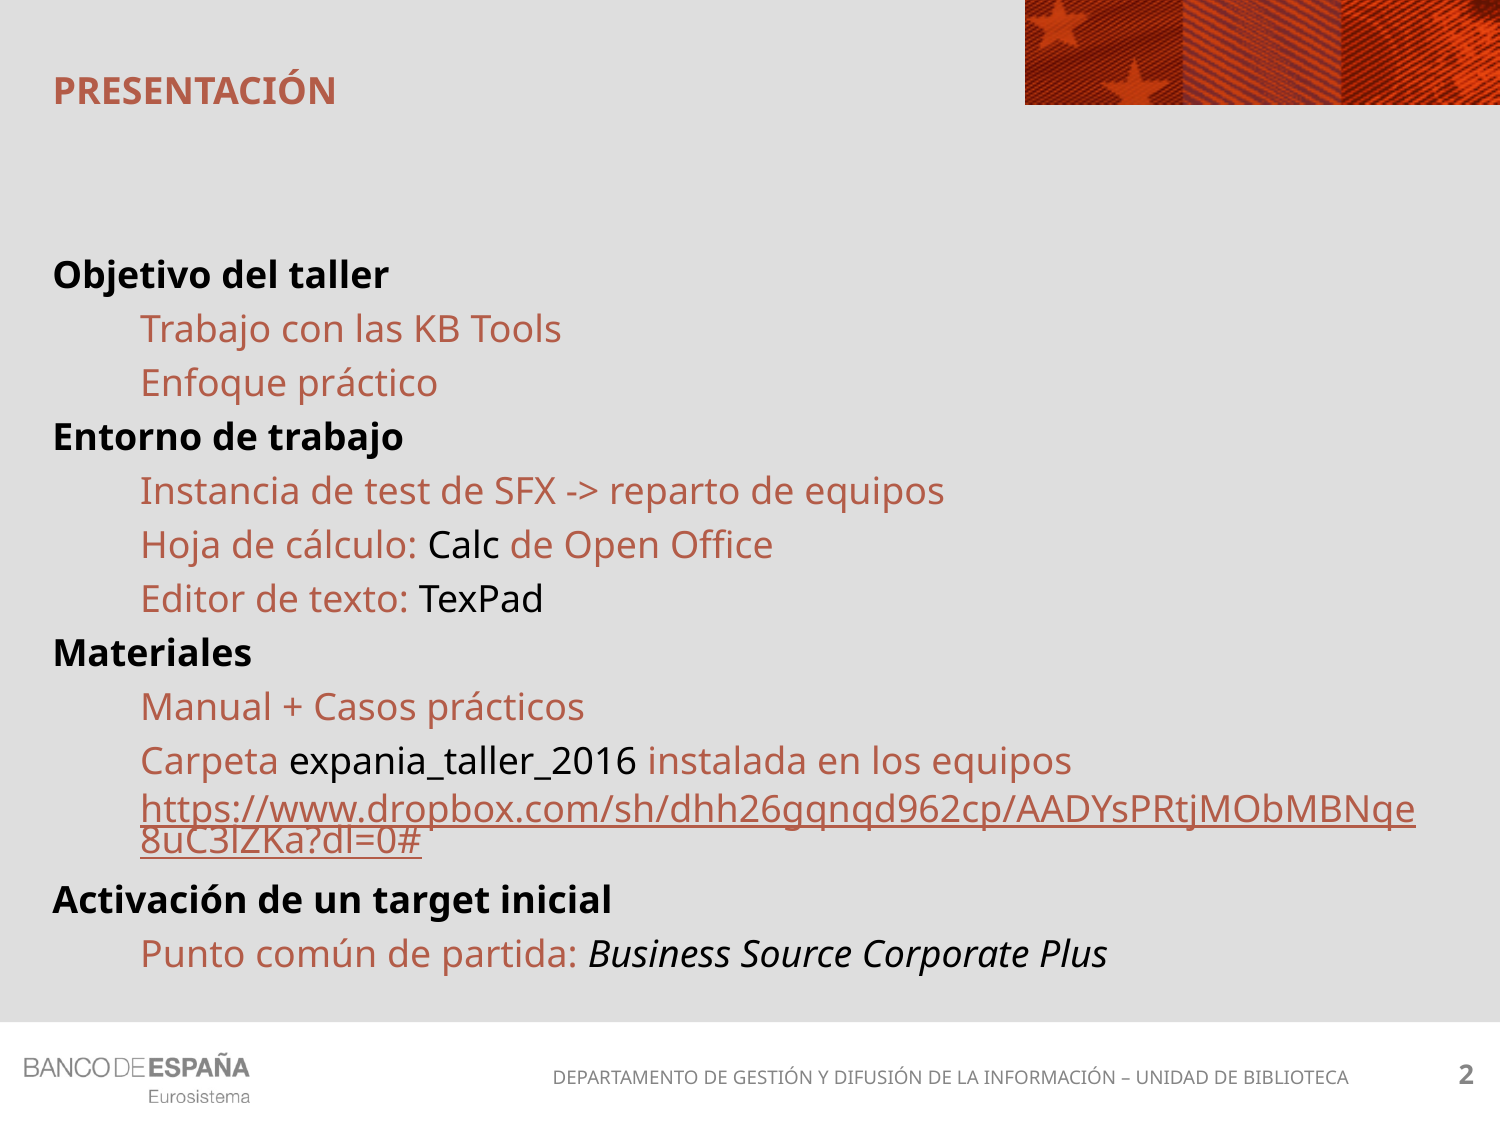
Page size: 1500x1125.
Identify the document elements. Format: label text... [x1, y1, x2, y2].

title Presentación [37, 18, 1011, 162]
picture [24, 1052, 250, 1103]
picture [1025, 0, 1500, 105]
list Objetivo del taller Trabajo con las KB Tools Enfoque práctico Entorno de trabajo Instancia de test de SFX -> reparto de equipos Hoja de cálculo: Calc de Open Office Editor de texto: TexPad Materiales Manual + Casos prácticos Carpeta expania_taller_2016 instalada en los equipos https://www.dropbox.com/sh/dhh26gqnqd962cp/AADYsPRtjMObMBNqe8uC3lZKa?dl=0# Activación de un target inicial Punto común de partida: Business Source Corporate Plus [37, 243, 1444, 993]
slide_number 2 [1415, 1050, 1474, 1098]
